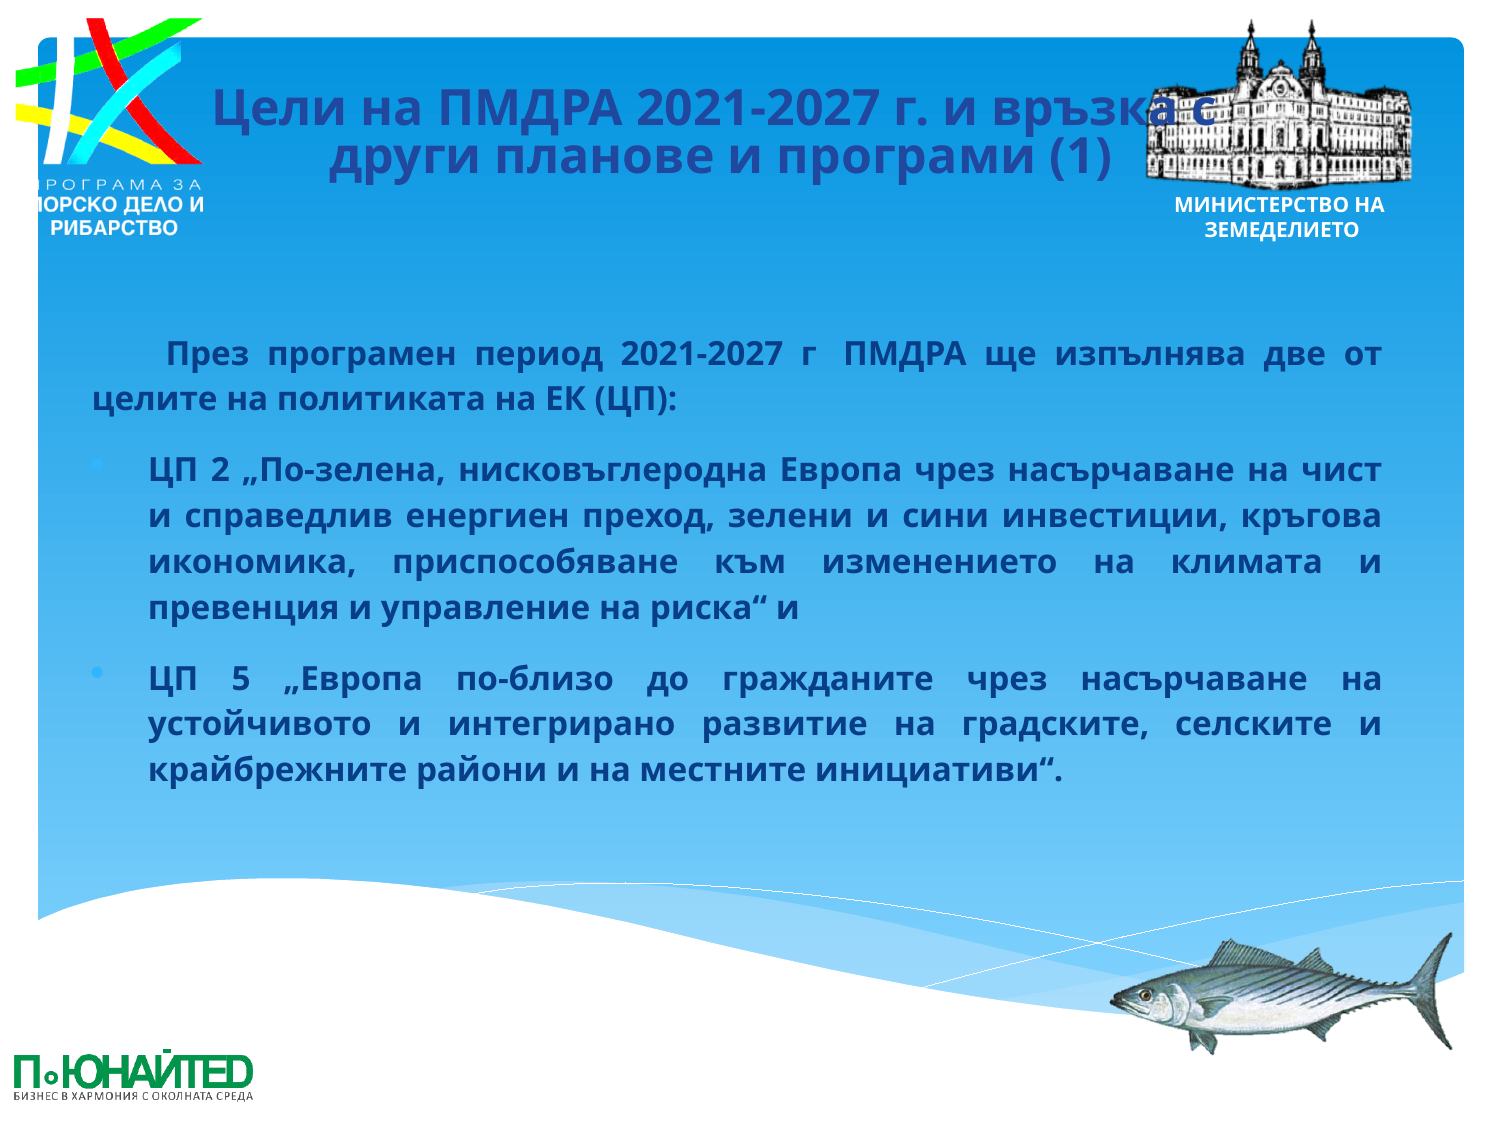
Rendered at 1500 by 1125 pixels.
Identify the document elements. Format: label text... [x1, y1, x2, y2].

subtitle През програмен период 2021-2027 г ПМДРА ще изпълнява две от целите на политиката на ЕК (ЦП): ЦП 2 „По-зелена, нисковъглеродна Европа чрез насърчаване на чист и справедлив енергиен преход, зелени и сини инвестиции, кръгова икономика, приспособяване към изменението на климата и превенция и управление на риска“ и ЦП 5 „Европа по-близо до гражданите чрез насърчаване на устойчивото и интегрирано развитие на градските, селските и крайбрежните райони и на местните инициативи“. [76, 505, 1400, 1007]
subtitle През програмен период 2021-2027 г ПМДРА ще изпълнява две от целите на политиката на ЕК (ЦП): ЦП 2 „По-зелена, нисковъглеродна Европа чрез насърчаване на чист и справедлив енергиен преход, зелени и сини инвестиции, кръгова икономика, приспособяване към изменението на климата и превенция и управление на риска“ и ЦП 5 „Европа по-близо до гражданите чрез насърчаване на устойчивото и интегрирано развитие на градските, селските и крайбрежните райони и на местните инициативи“. [76, 318, 1400, 444]
picture [13, 1049, 253, 1102]
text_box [1088, 13, 1476, 250]
text_box [76, 444, 1400, 505]
picture [1106, 928, 1458, 1059]
picture [0, 8, 215, 241]
text_box Цели на ПМДРА 2021-2027 г. и връзка с други планове и програми (1) [220, 79, 1082, 191]
